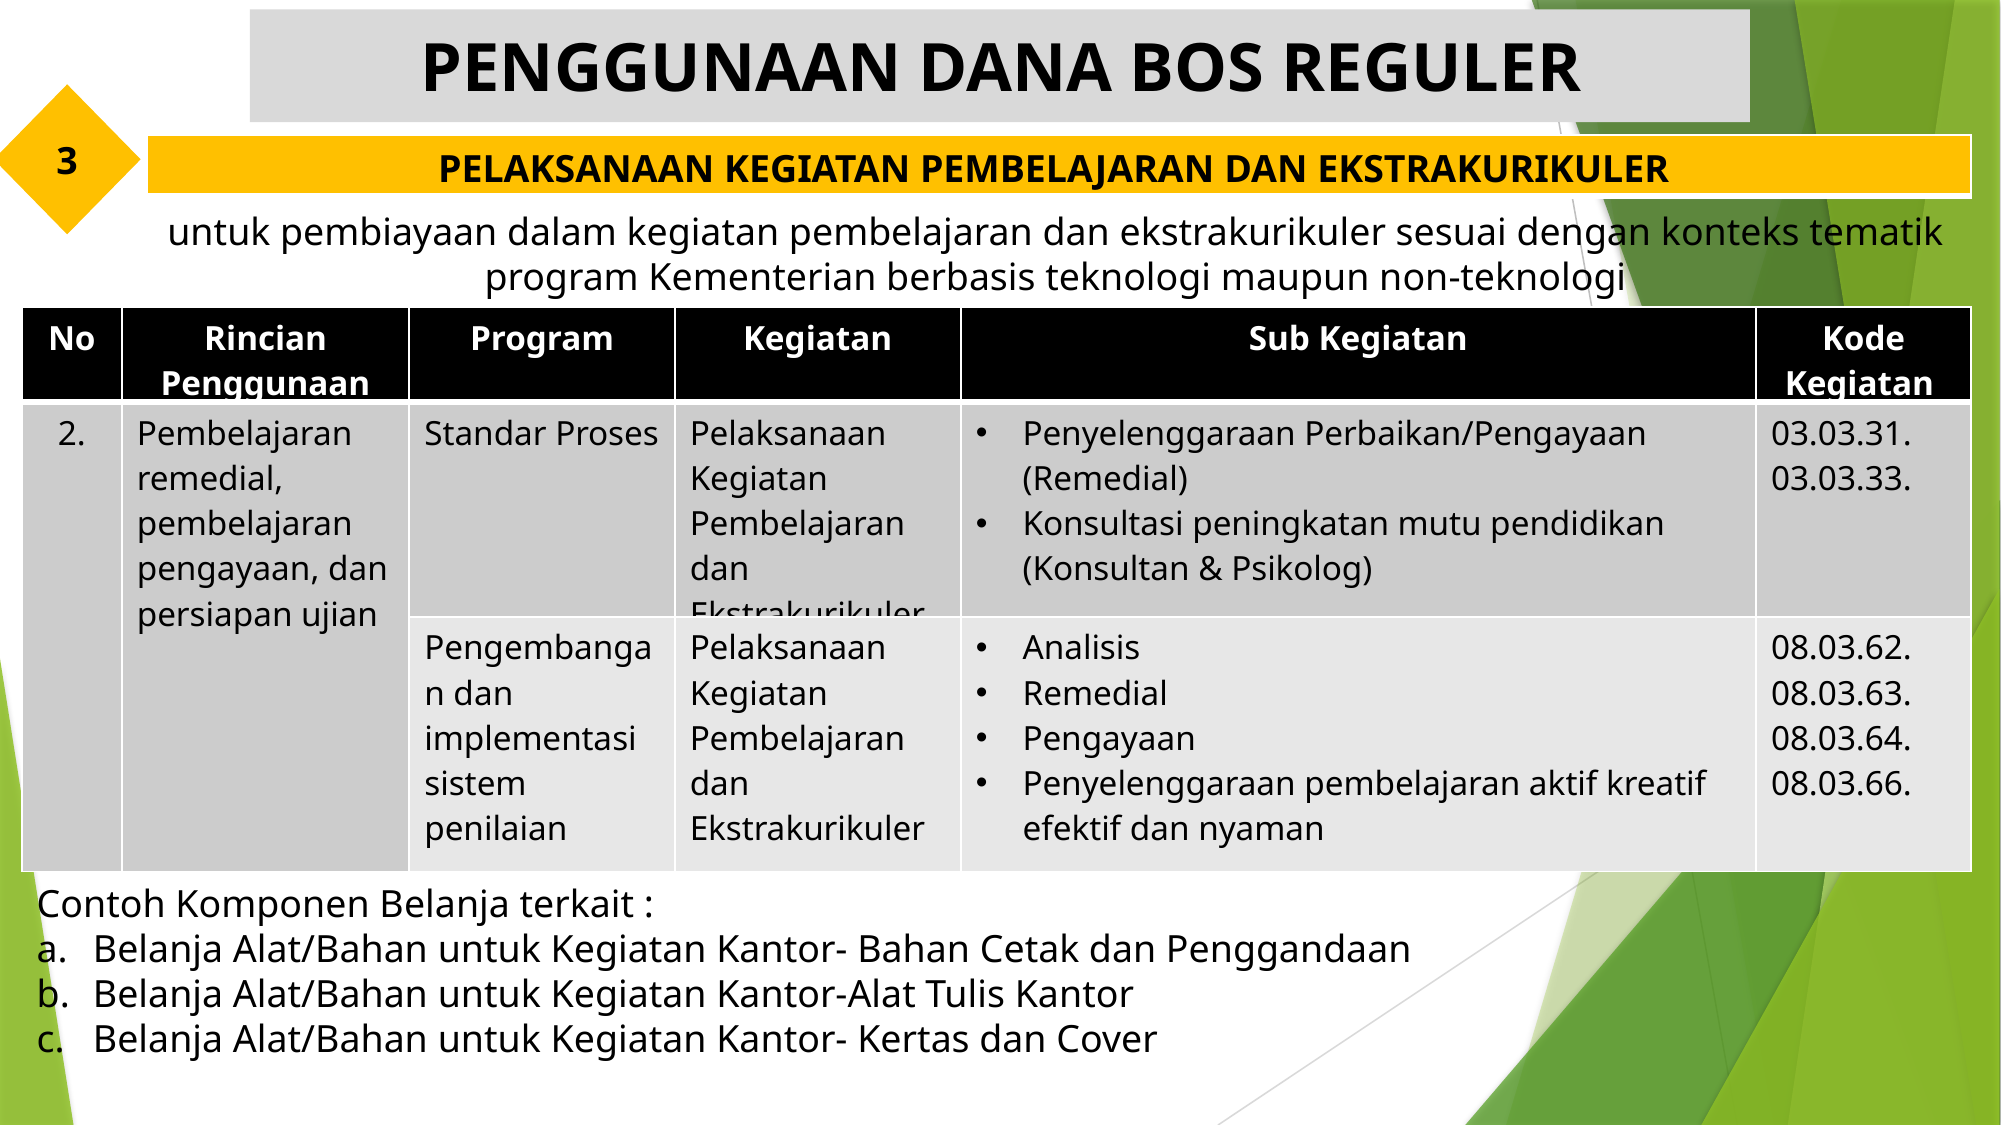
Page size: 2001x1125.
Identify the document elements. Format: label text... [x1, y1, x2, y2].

table_header Kegiatan [676, 308, 960, 399]
table_cell Pengembangan dan implementasi sistem penilaian [410, 618, 674, 871]
table_header Sub Kegiatan [962, 308, 1755, 399]
table_header Program [410, 308, 674, 399]
text_box 3 [0, 82, 142, 236]
table_cell Pelaksanaan Kegiatan Pembelajaran dan Ekstrakurikuler [676, 618, 960, 871]
table_header No [23, 308, 121, 399]
table_header Kode Kegiatan [1757, 308, 1970, 399]
table_cell Pembelajaran remedial, pembelajaran pengayaan, dan persiapan ujian [123, 405, 408, 871]
table_header PELAKSANAAN KEGIATAN PEMBELAJARAN DAN EKSTRAKURIKULER [148, 136, 1970, 193]
table_cell 2. [23, 405, 121, 871]
text_box Contoh Komponen Belanja terkait : Belanja Alat/Bahan untuk Kegiatan Kantor- Bahan Cetak dan Penggandaan Belanja Alat/Bahan untuk Kegiatan Kantor-Alat Tulis Kantor Belanja Alat/Bahan untuk Kegiatan Kantor- Kertas dan Cover [21, 872, 1807, 1067]
text_box [248, 8, 1751, 124]
table_header Rincian Penggunaan [123, 308, 408, 399]
table_cell Analisis Remedial Pengayaan Penyelenggaraan pembelajaran aktif kreatif efektif dan nyaman [962, 618, 1755, 871]
table_cell Standar Proses [410, 405, 674, 616]
table_cell 03.03.31. 03.03.33. [1757, 405, 1970, 616]
table_cell Pelaksanaan Kegiatan Pembelajaran dan Ekstrakurikuler [676, 405, 960, 616]
text_box PENGGUNAAN DANA BOS REGULER [252, 17, 1750, 113]
table_cell Penyelenggaraan Perbaikan/Pengayaan (Remedial) Konsultasi peningkatan mutu pendidikan (Konsultan & Psikolog) [962, 405, 1755, 616]
table_cell 08.03.62. 08.03.63. 08.03.64. 08.03.66. [1757, 618, 1970, 871]
text_box untuk pembiayaan dalam kegiatan pembelajaran dan ekstrakurikuler sesuai dengan konteks tematik program Kementerian berbasis teknologi maupun non-teknologi [140, 200, 1972, 306]
